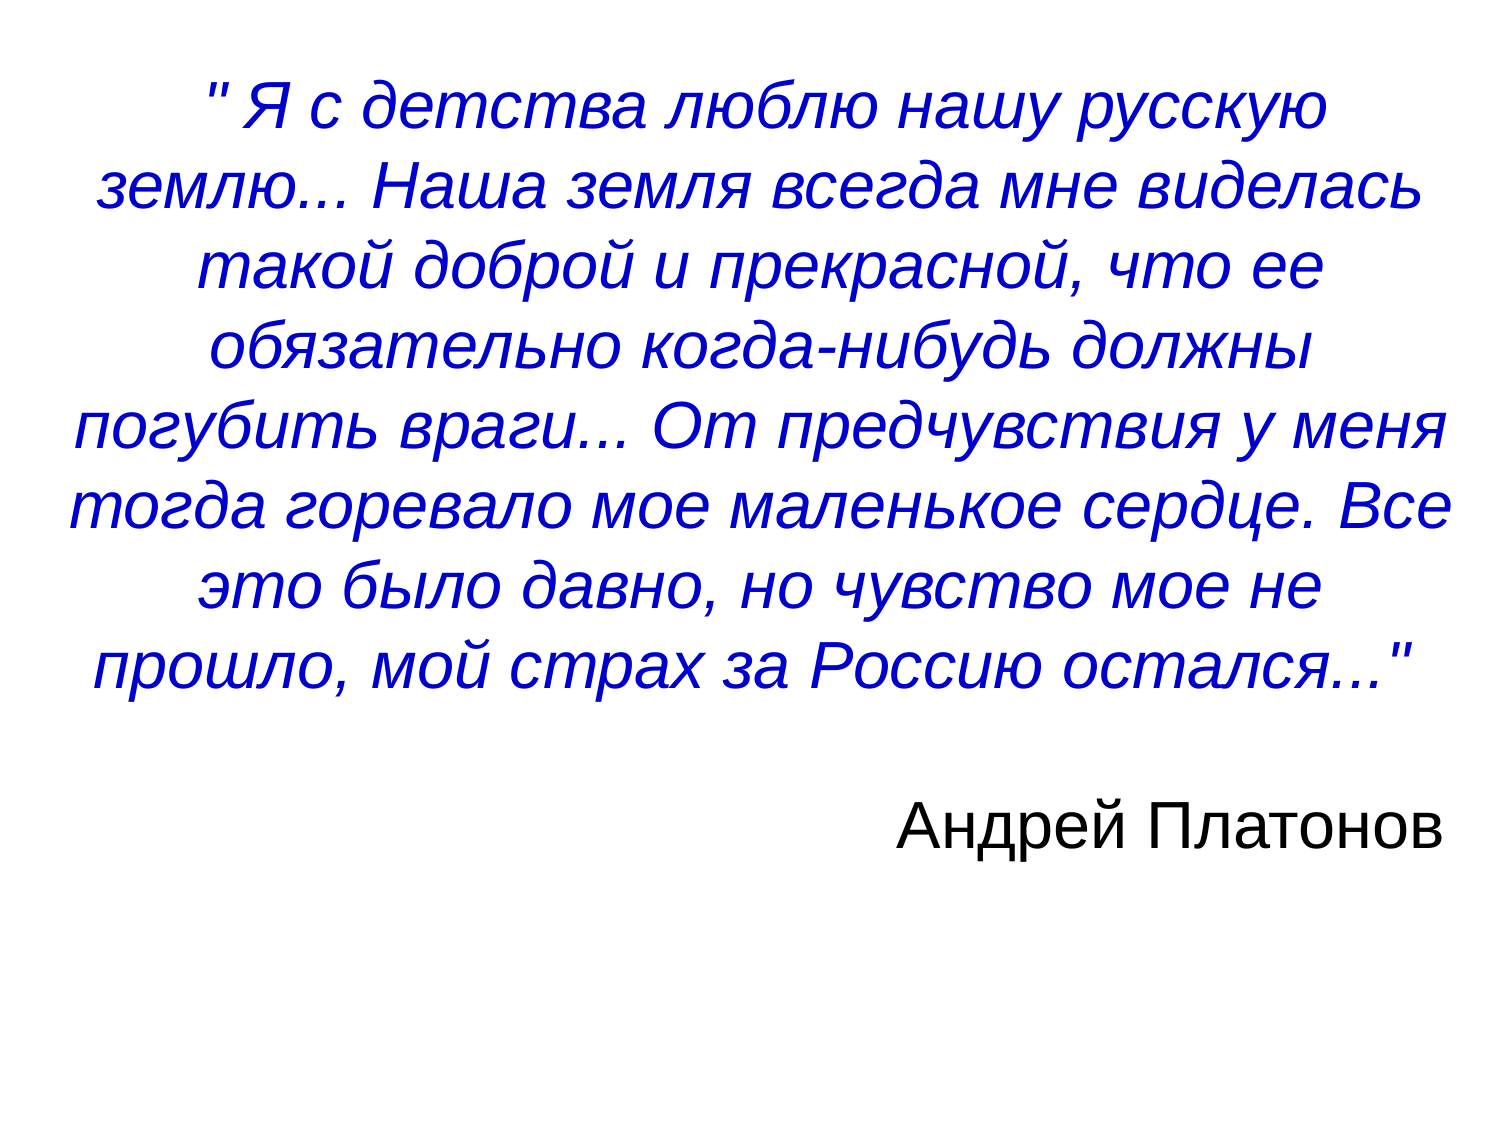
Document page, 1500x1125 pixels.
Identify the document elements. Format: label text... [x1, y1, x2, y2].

text_box " Я с детства люблю нашу русскую землю... Наша земля всегда мне виделась такой доброй и прекрасной, что ее обязательно когда-нибудь должны погубить враги... От предчувствия у меня тогда горевало мое маленькое сердце. Все это было давно, но чувство мое не прошло, мой страх за Россию остался..." Андрей Платонов [53, 54, 1471, 869]
